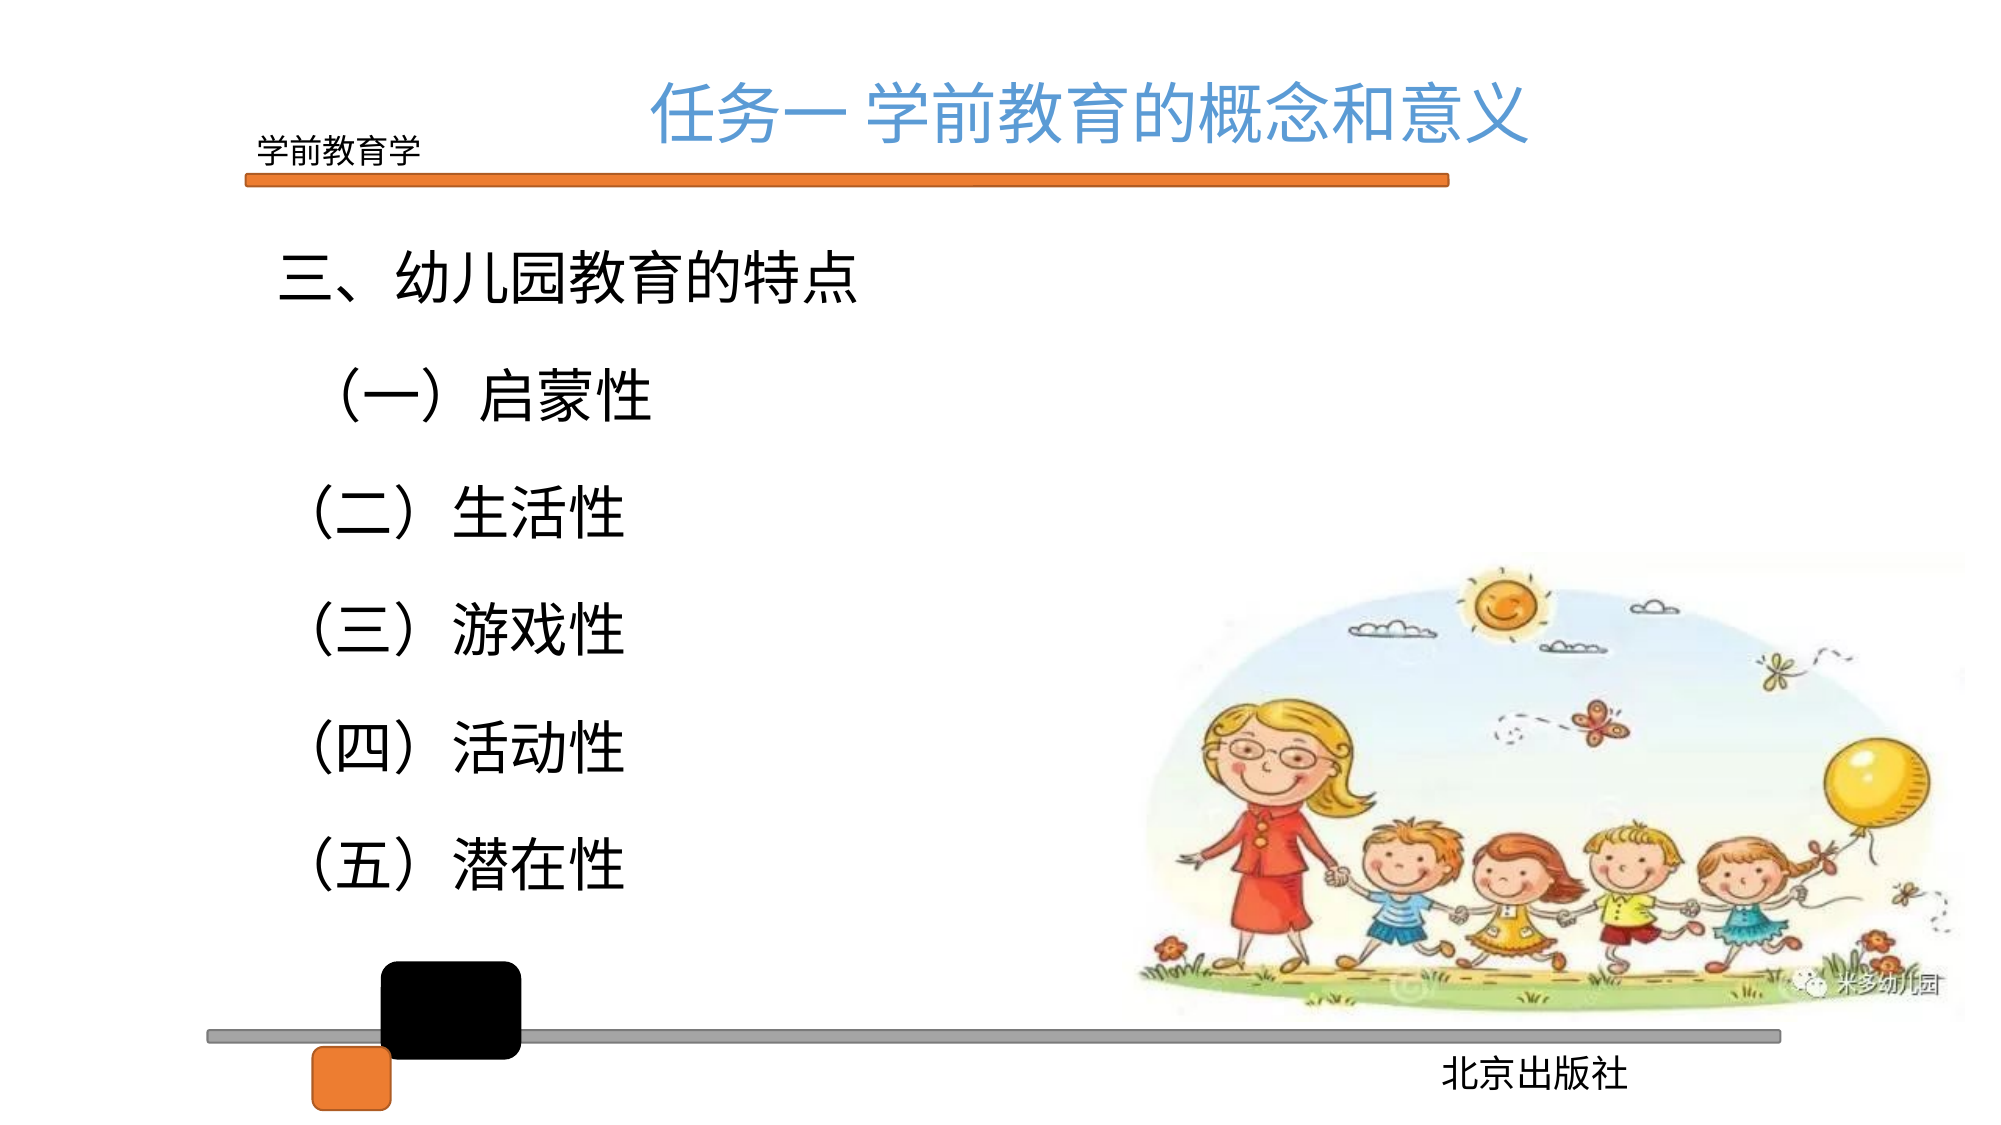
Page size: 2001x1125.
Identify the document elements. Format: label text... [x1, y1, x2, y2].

text_box 任务一 学前教育的概念和意义 [634, 64, 1547, 160]
picture [1122, 552, 1965, 1022]
text_box 三、幼儿园教育的特点 （一）启蒙性 （二）生活性 （三）游戏性 （四）活动性 （五）潜在性 [262, 233, 1740, 906]
